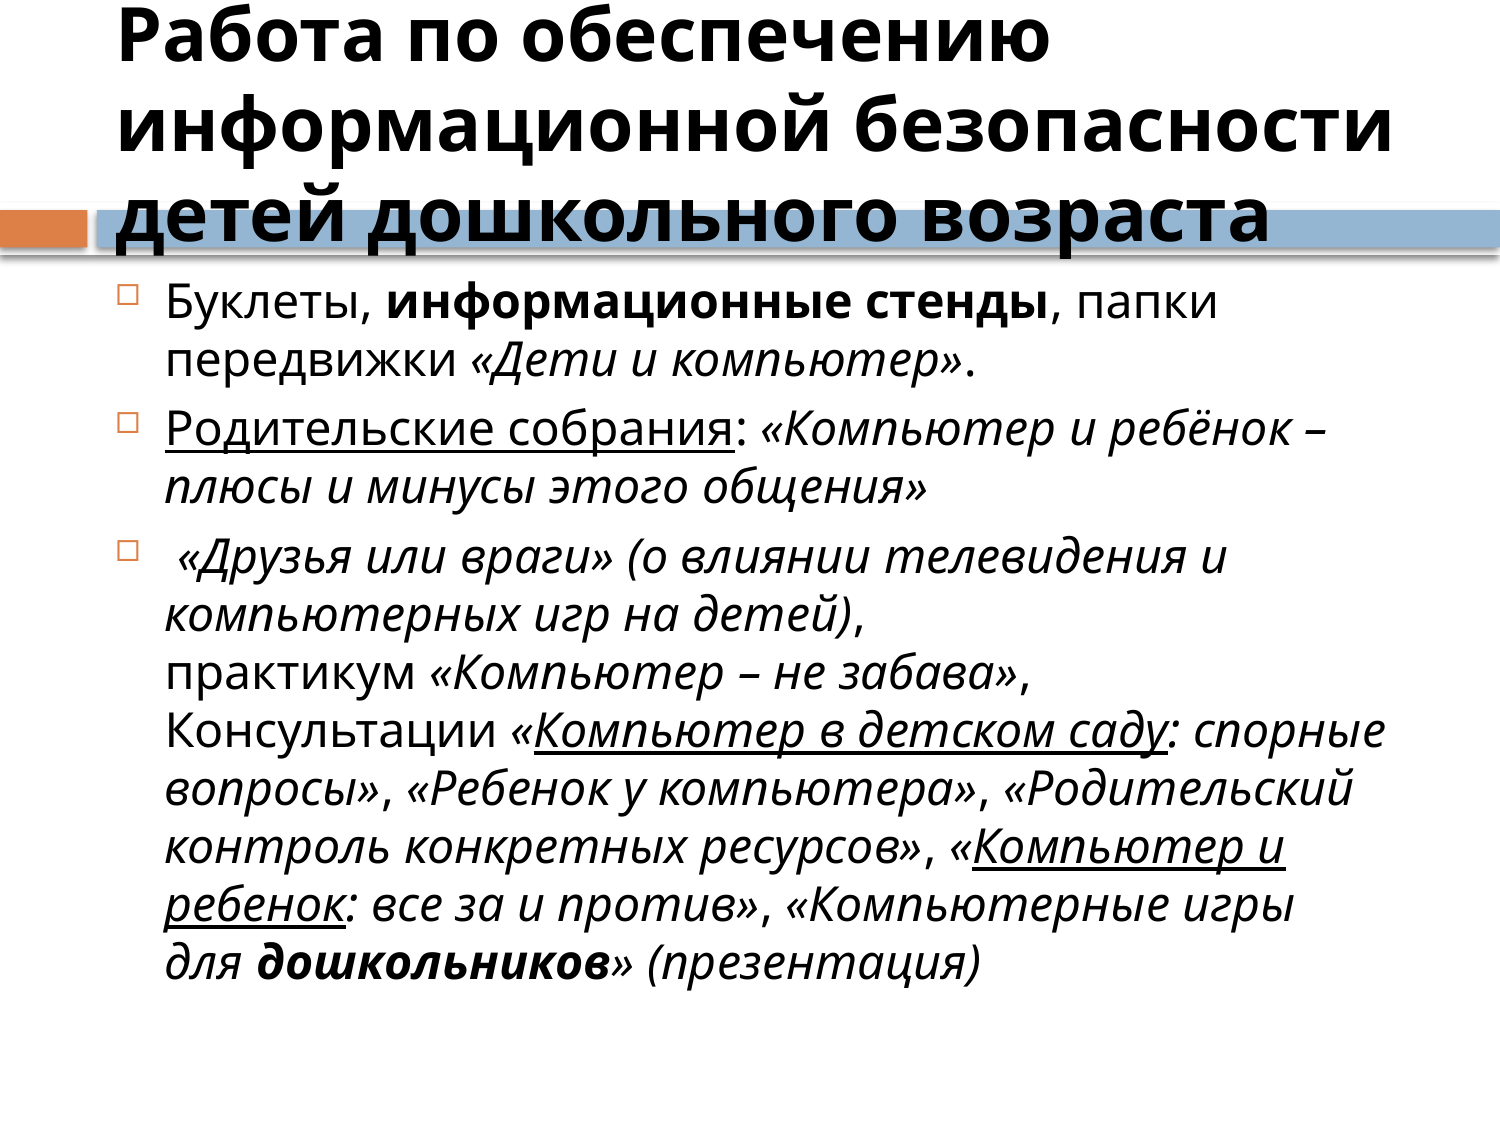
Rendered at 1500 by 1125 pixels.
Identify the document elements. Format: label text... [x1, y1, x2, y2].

title Работа по обеспечению информационной безопасности детей дошкольного возраста [100, 0, 1438, 244]
list Буклеты, информационные стенды, папки передвижки «Дети и компьютер». Родительские собрания: «Компьютер и ребёнок – плюсы и минусы этого общения» «Друзья или враги» (о влиянии телевидения и компьютерных игр на детей), практикум «Компьютер – не забава», Консультации «Компьютер в детском саду: спорные вопросы», «Ребенок у компьютера», «Родительский контроль конкретных ресурсов», «Компьютер и ребенок: все за и против», «Компьютерные игры для дошкольников» (презентация) [100, 262, 1438, 1000]
